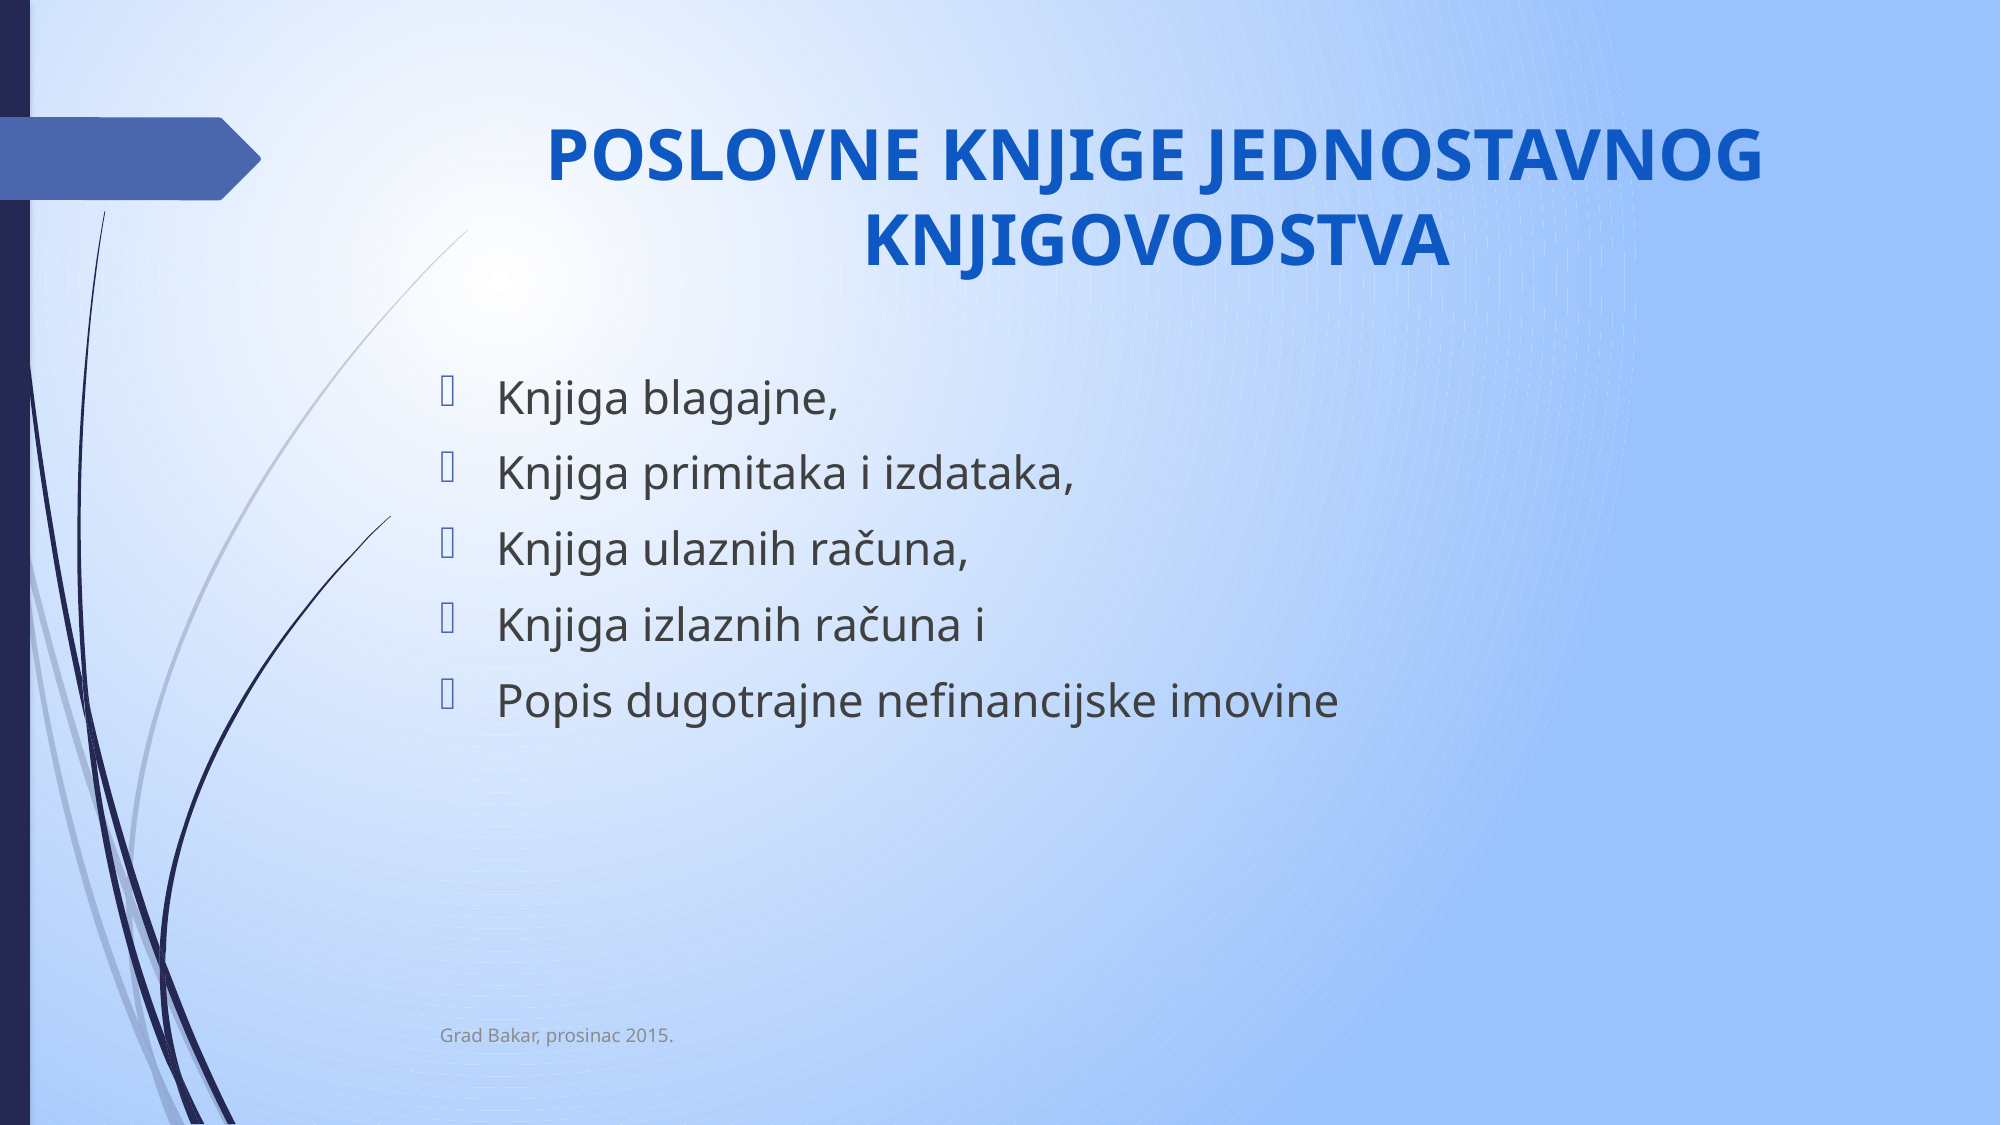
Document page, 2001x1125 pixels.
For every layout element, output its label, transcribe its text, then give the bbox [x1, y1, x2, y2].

footer Grad Bakar, prosinac 2015. [424, 1006, 1675, 1067]
list Knjiga blagajne, Knjiga primitaka i izdataka, Knjiga ulaznih računa, Knjiga izlaznih računa i Popis dugotrajne nefinancijske imovine [424, 360, 1888, 970]
title POSLOVNE KNJIGE JEDNOSTAVNOG KNJIGOVODSTVA [425, 102, 1888, 287]
